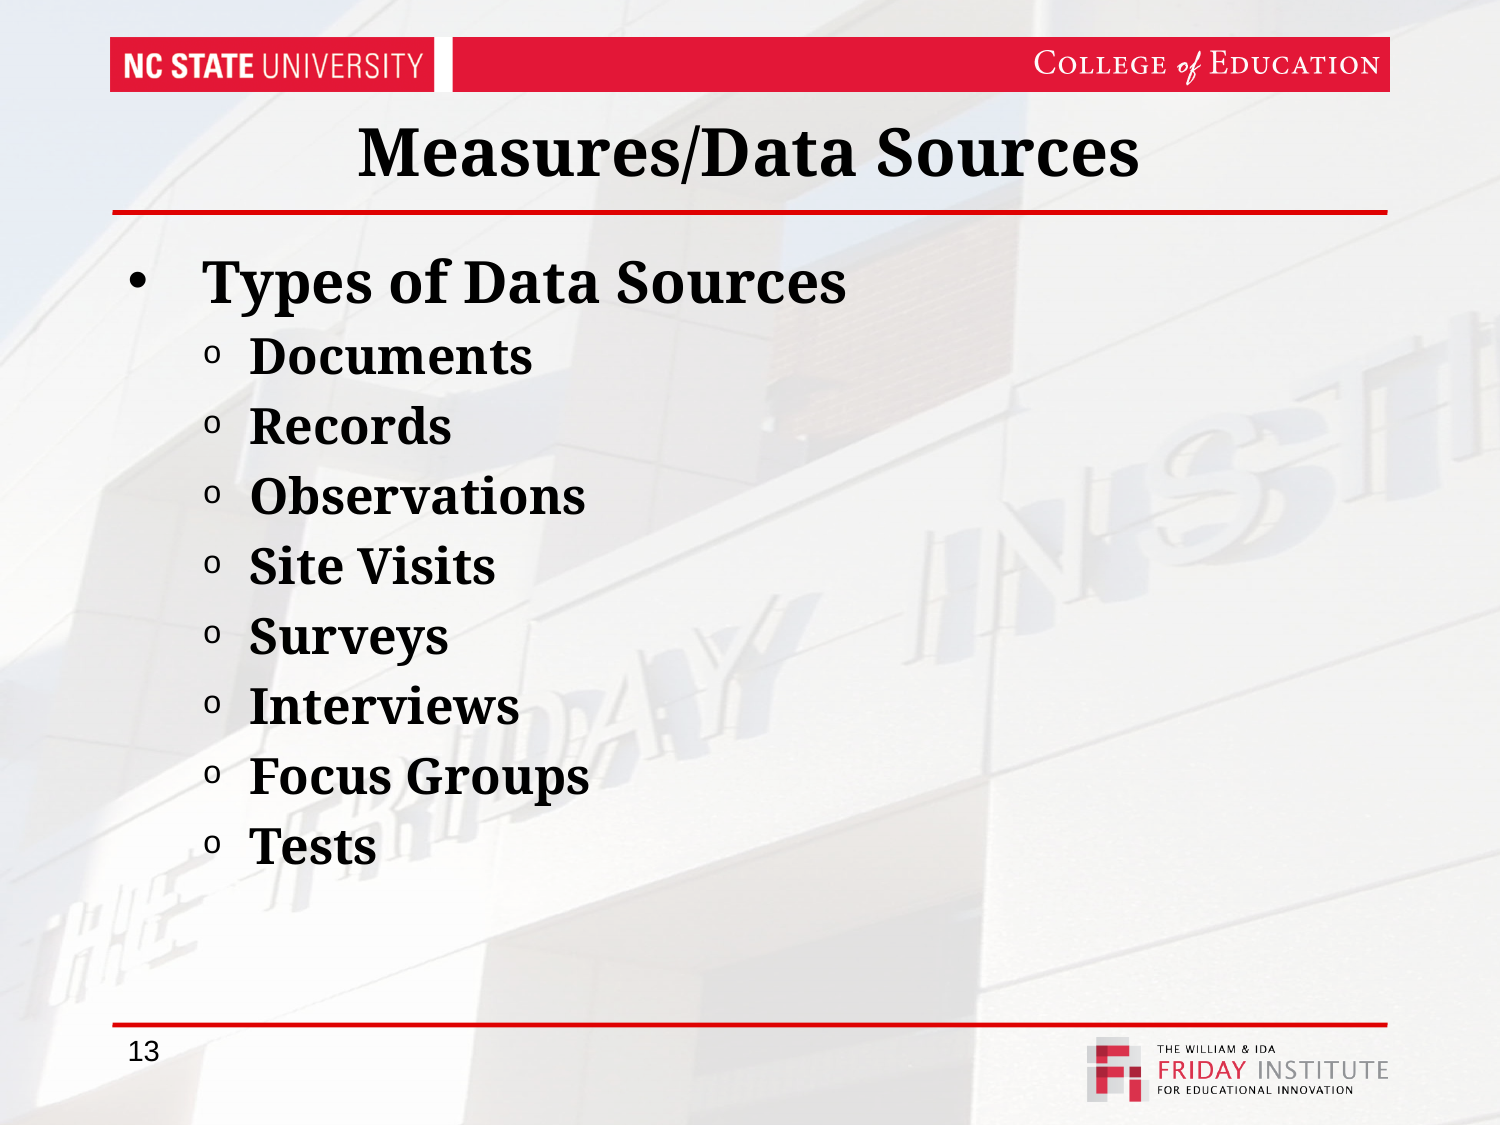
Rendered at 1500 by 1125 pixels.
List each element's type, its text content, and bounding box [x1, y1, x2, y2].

picture [110, 37, 1390, 92]
title Measures/Data Sources [112, 87, 1388, 213]
picture [1087, 1037, 1388, 1102]
slide_number 13 [112, 1024, 326, 1101]
list Types of Data Sources Documents Records Observations Site Visits Surveys Interviews Focus Groups Tests [112, 237, 1388, 1001]
